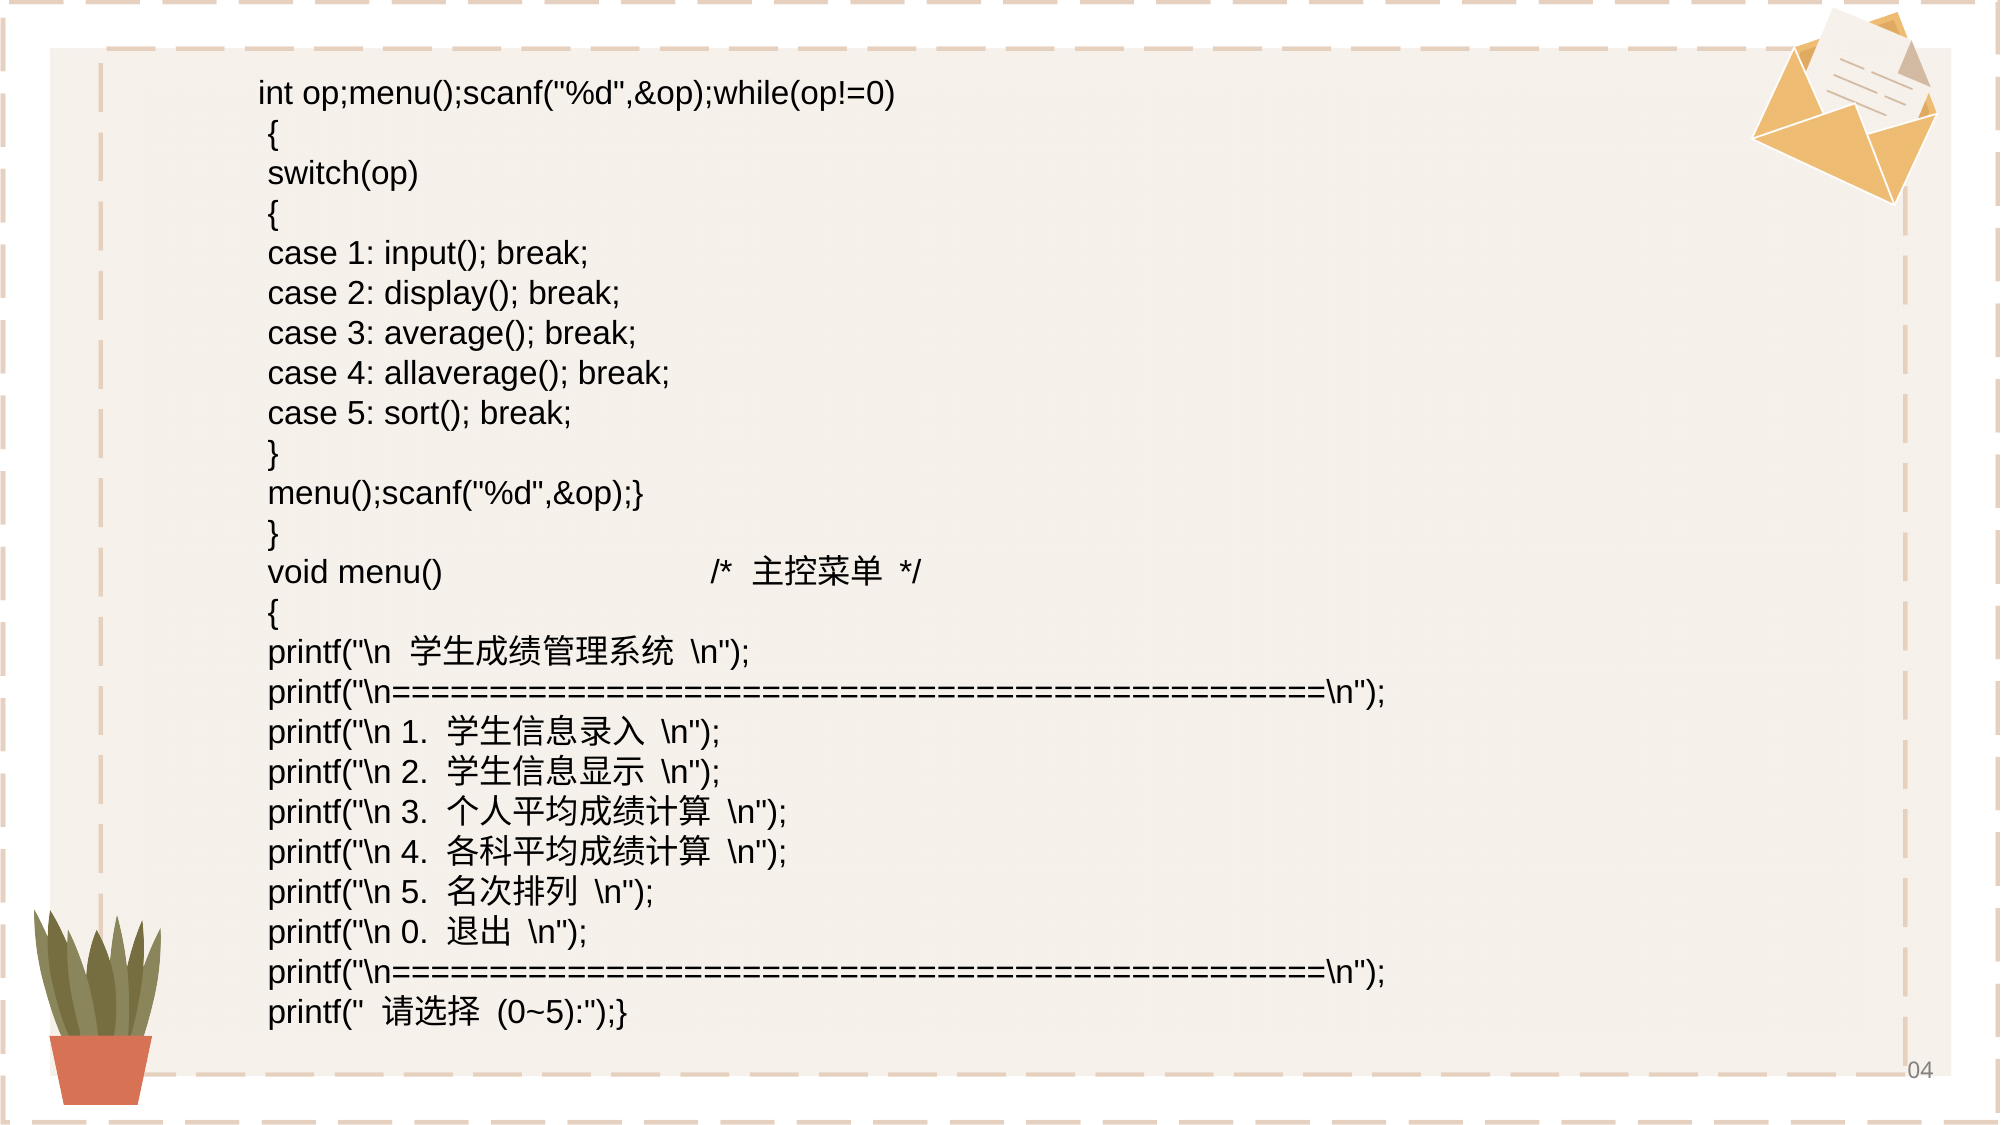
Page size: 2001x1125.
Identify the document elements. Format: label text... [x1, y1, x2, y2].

text_box 04 [1904, 1055, 1937, 1083]
picture [0, 0, 2000, 1125]
